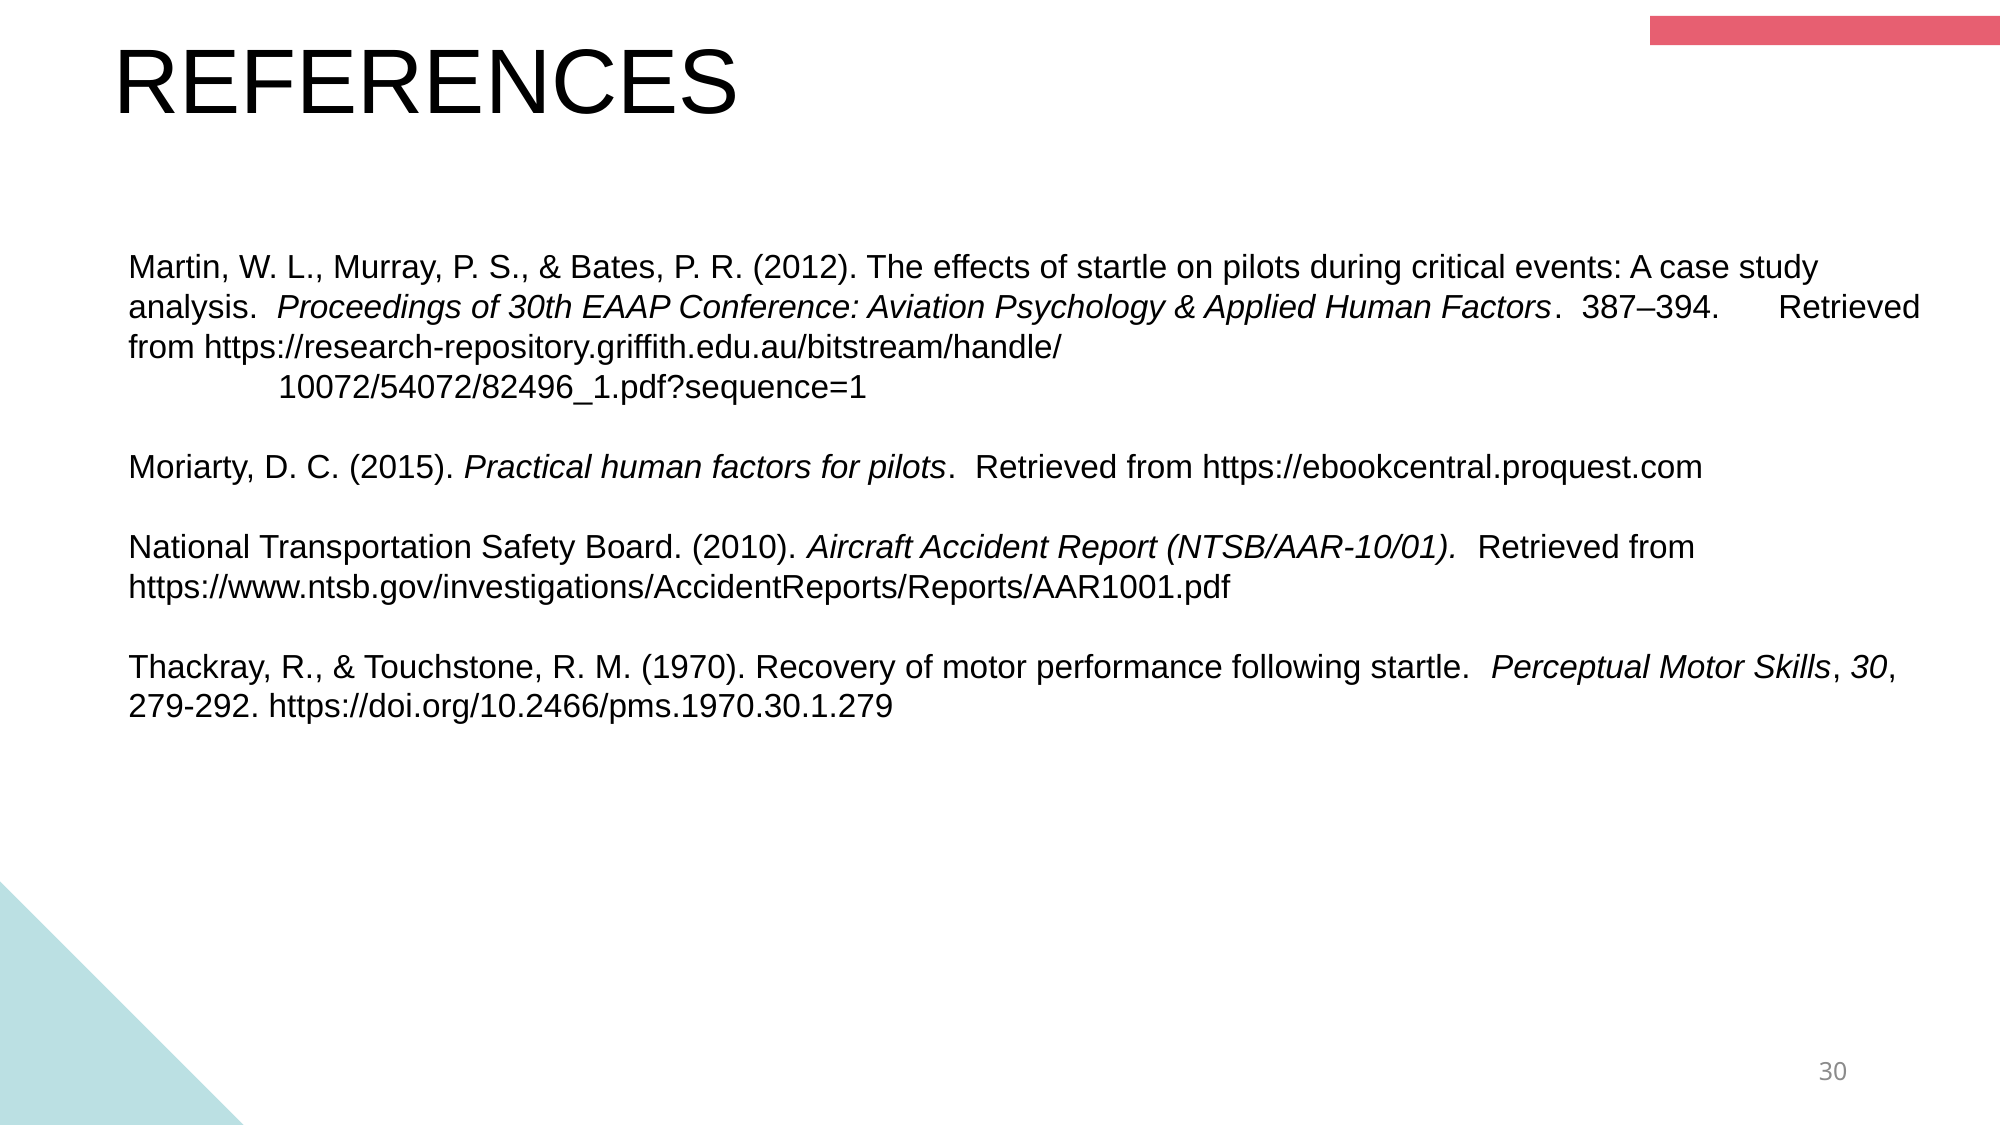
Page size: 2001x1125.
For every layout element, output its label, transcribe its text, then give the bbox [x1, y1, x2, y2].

text_box [0, 879, 246, 1125]
slide_number 30 [1412, 1042, 1863, 1103]
text_box [1649, 15, 2000, 46]
text_box Martin, W. L., Murray, P. S., & Bates, P. R. (2012). The effects of startle on pilots during critical events: A case study analysis. Proceedings of 30th EAAP Conference: Aviation Psychology & Applied Human Factors. 387–394. Retrieved from https://research-repository.griffith.edu.au/bitstream/handle/ 10072/54072/82496_1.pdf?sequence=1 Moriarty, D. C. (2015). Practical human factors for pilots. Retrieved from https://ebookcentral.proquest.com National Transportation Safety Board. (2010). Aircraft Accident Report (NTSB/AAR-10/01). Retrieved from https://www.ntsb.gov/investigations/AccidentReports/Reports/AAR1001.pdf Thackray, R., & Touchstone, R. M. (1970). Recovery of motor performance following startle. Perceptual Motor Skills, 30, 279-292. https://doi.org/10.2466/pms.1970.30.1.279 [113, 198, 1973, 872]
text_box REFERENCES [113, 21, 1887, 132]
